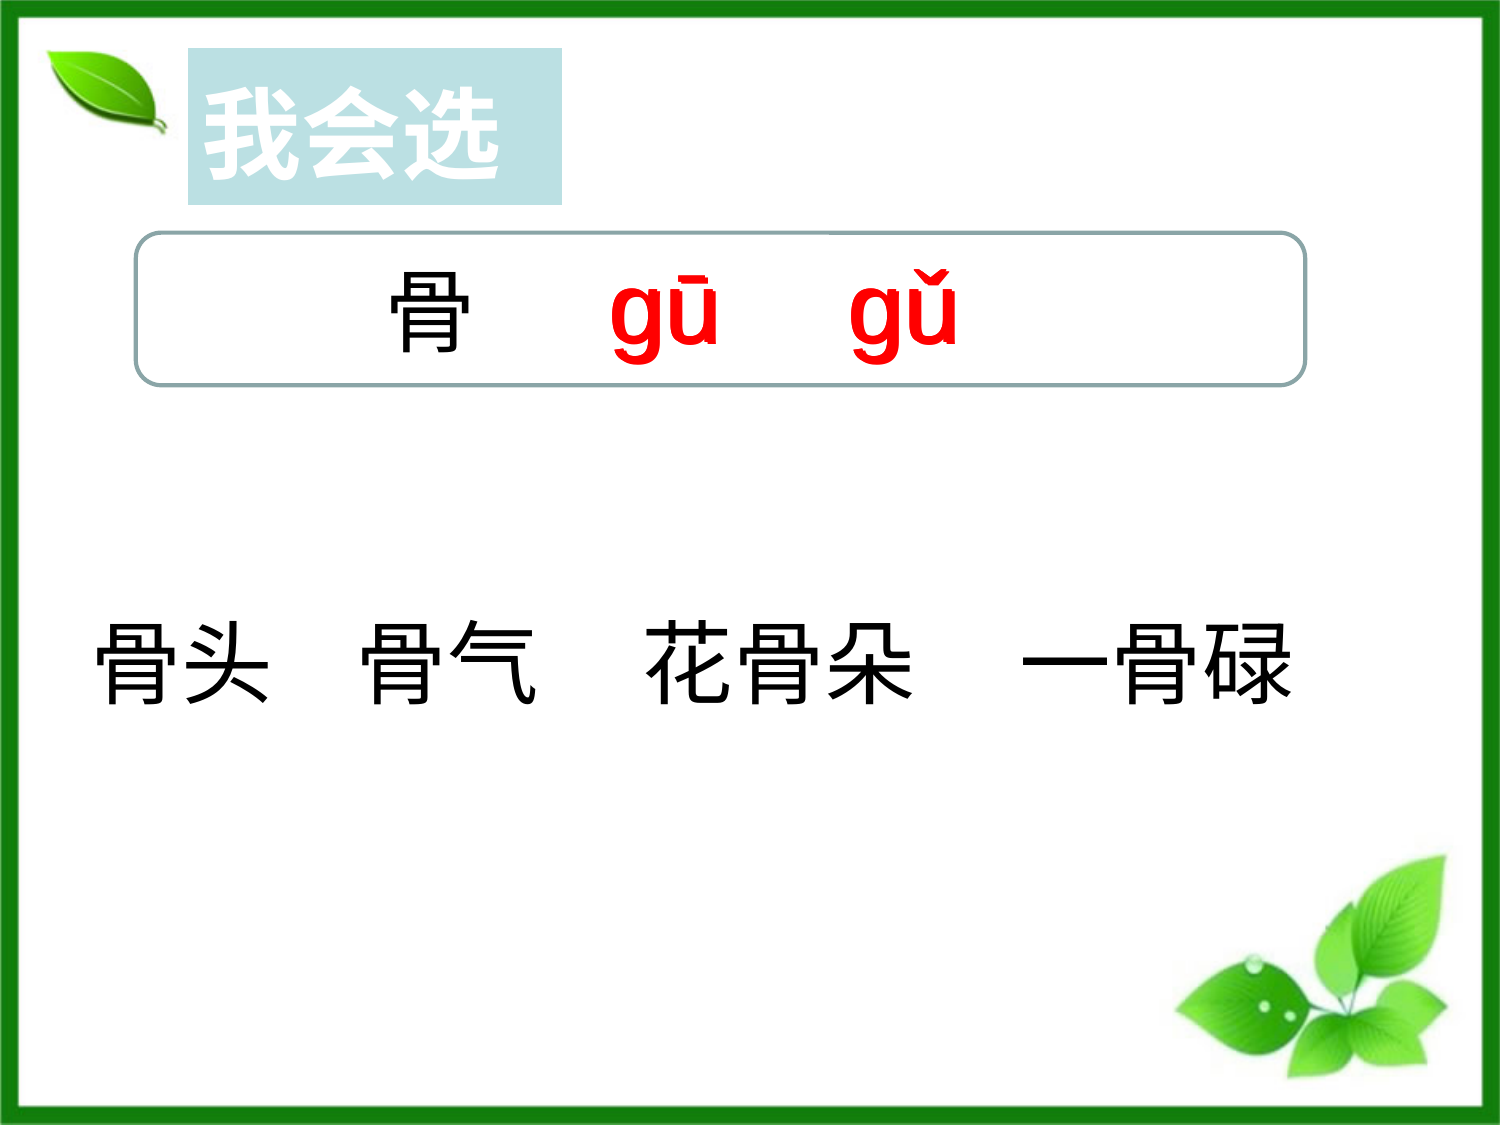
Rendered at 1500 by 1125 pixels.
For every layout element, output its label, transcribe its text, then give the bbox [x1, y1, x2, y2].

text_box 骨 [133, 230, 1308, 388]
table_header 我会选 [188, 48, 562, 205]
text_box gū [594, 234, 769, 370]
picture [0, 0, 1500, 1125]
title 我会读 [75, 45, 1426, 233]
text_box gǔ [835, 237, 1005, 373]
text_box gū [596, 237, 772, 373]
list 骨头 骨气 花骨朵 一骨碌 [75, 598, 1426, 719]
text_box gǔ [833, 234, 1002, 370]
